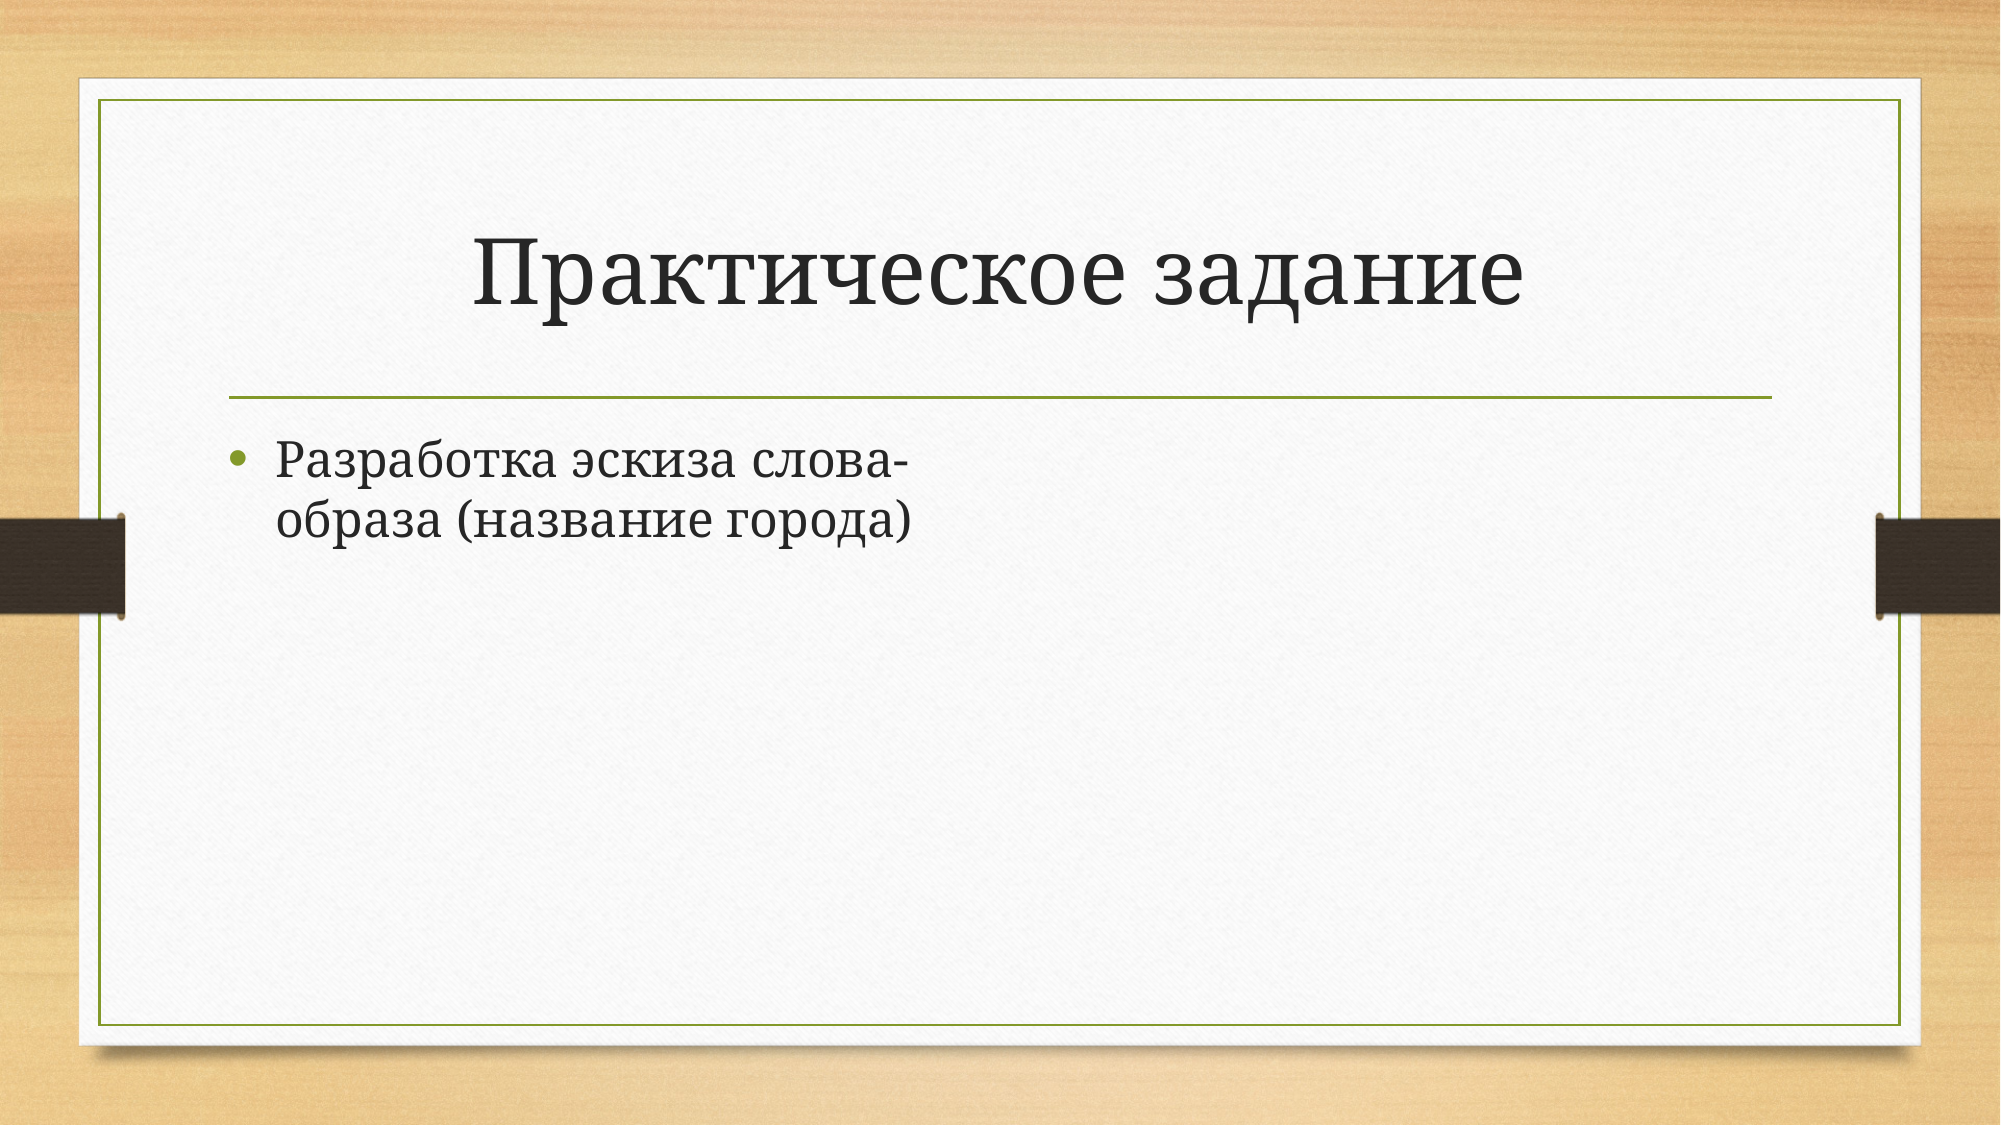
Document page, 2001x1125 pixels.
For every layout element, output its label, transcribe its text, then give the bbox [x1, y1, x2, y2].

picture [0, 0, 2001, 1125]
list Разработка эскиза слова-образа (название города) [213, 420, 987, 963]
title Практическое задание [212, 161, 1788, 375]
